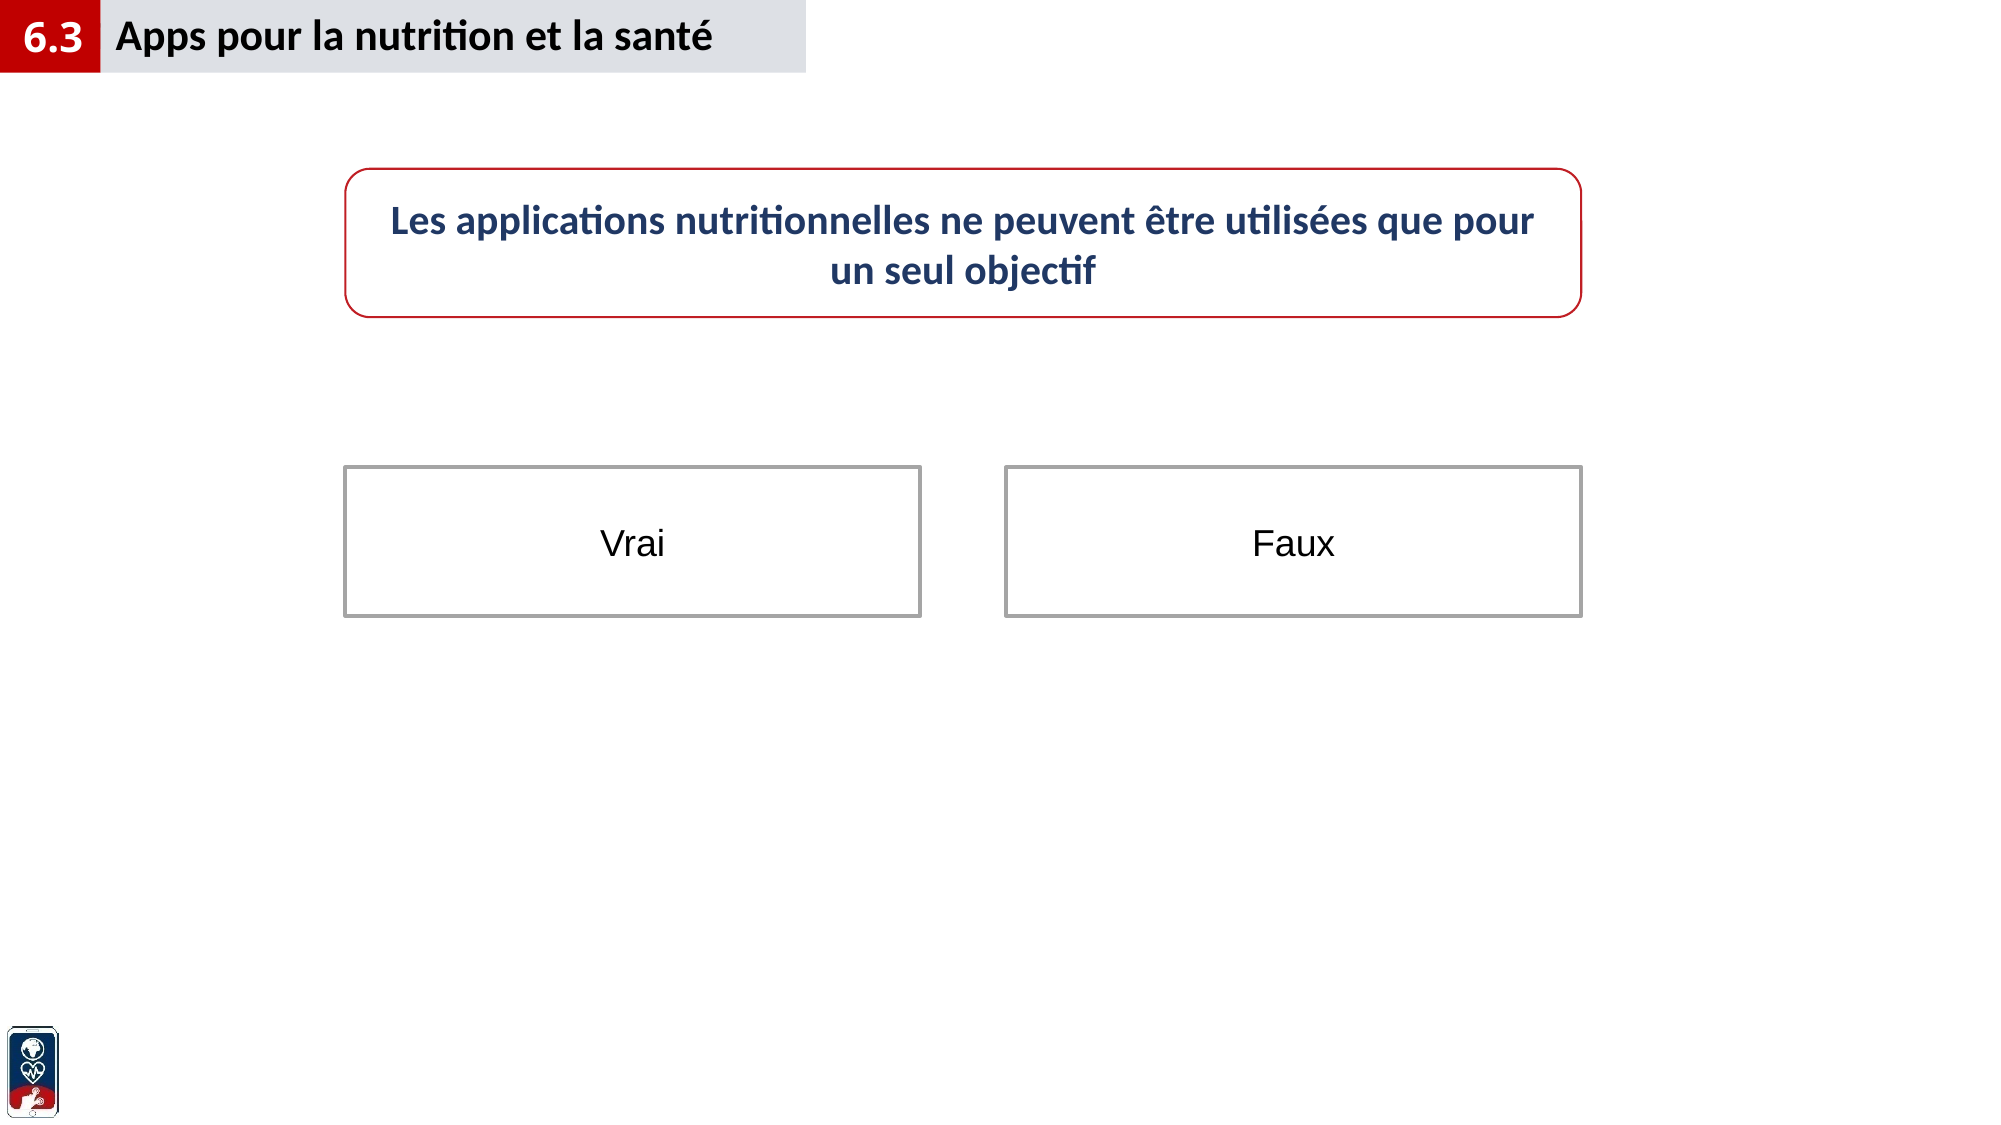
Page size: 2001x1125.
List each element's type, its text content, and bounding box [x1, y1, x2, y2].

text_box 6.3 [8, 10, 101, 62]
text_box Vrai [343, 465, 922, 618]
text_box Les applications nutritionnelles ne peuvent être utilisées que pour un seul objectif [345, 168, 1582, 318]
text_box Faux [1004, 465, 1583, 618]
text_box Apps pour la nutrition et la santé [100, 0, 806, 73]
text_box [0, 0, 100, 73]
picture [7, 1026, 59, 1118]
